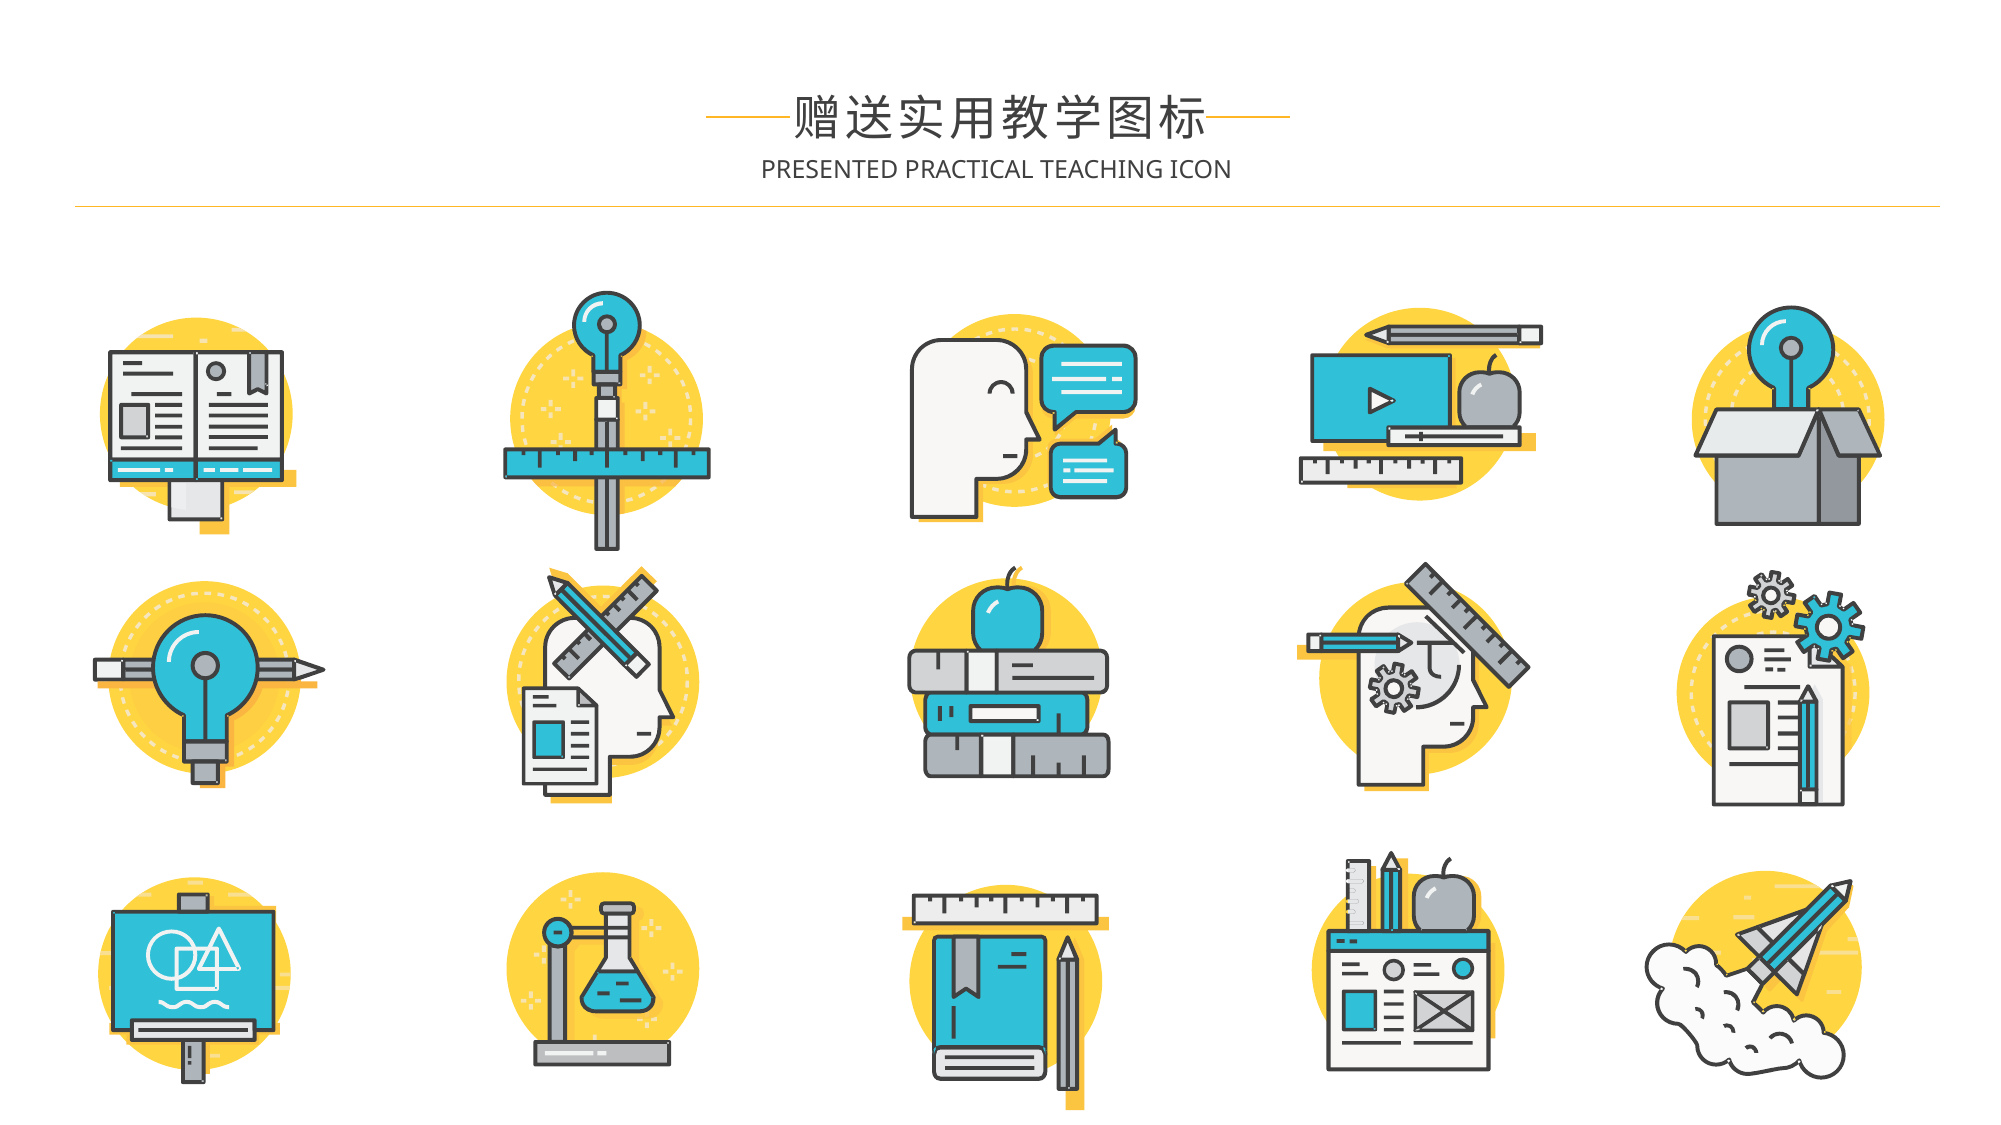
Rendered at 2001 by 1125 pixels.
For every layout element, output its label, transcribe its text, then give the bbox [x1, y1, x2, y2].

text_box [506, 566, 700, 804]
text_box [1311, 850, 1505, 1072]
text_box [1296, 561, 1531, 792]
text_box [98, 877, 291, 1085]
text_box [1676, 569, 1870, 807]
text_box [1691, 305, 1885, 526]
text_box 赠送实用教学图标 [775, 71, 1226, 146]
text_box PRESENTED PRACTICAL TEACHING ICON [710, 146, 1290, 191]
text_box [909, 314, 1138, 523]
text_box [503, 290, 711, 551]
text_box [99, 317, 297, 535]
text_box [907, 565, 1111, 779]
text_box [1644, 870, 1862, 1080]
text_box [902, 884, 1109, 1111]
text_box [506, 872, 700, 1067]
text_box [1298, 307, 1544, 501]
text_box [92, 581, 326, 789]
